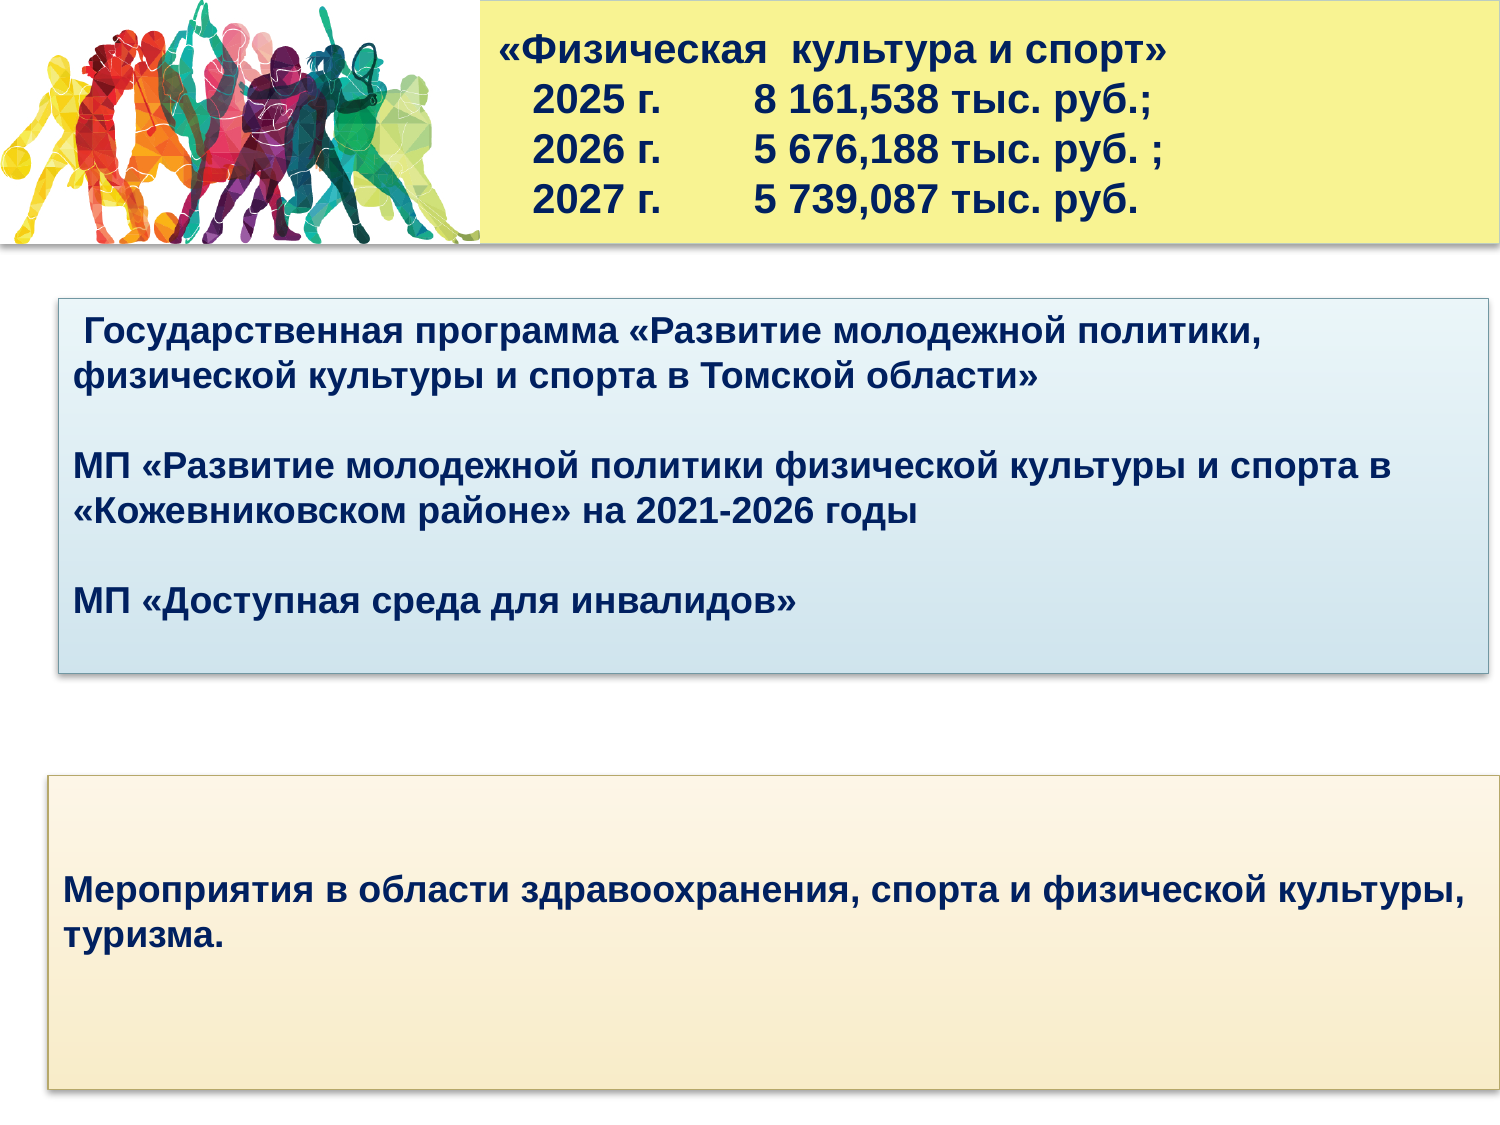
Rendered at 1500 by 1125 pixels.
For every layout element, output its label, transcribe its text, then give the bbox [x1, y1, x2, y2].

picture [0, 0, 480, 244]
text_box Мероприятия в области здравоохранения, спорта и физической культуры, туризма. [47, 775, 1500, 1090]
text_box [88, 145, 1255, 297]
title « «Физическая культура и спорт» 2025 г. 8 161,538 тыс. руб.; 2026 г. 5 676,188 тыс. руб. ; 2027 г. 5 739,087 тыс. руб. [482, 0, 1500, 244]
text_box Государственная программа «Развитие молодежной политики, физической культуры и спорта в Томской области» МП «Развитие молодежной политики физической культуры и спорта в «Кожевниковском районе» на 2021-2026 годы МП «Доступная среда для инвалидов» [58, 298, 1489, 674]
